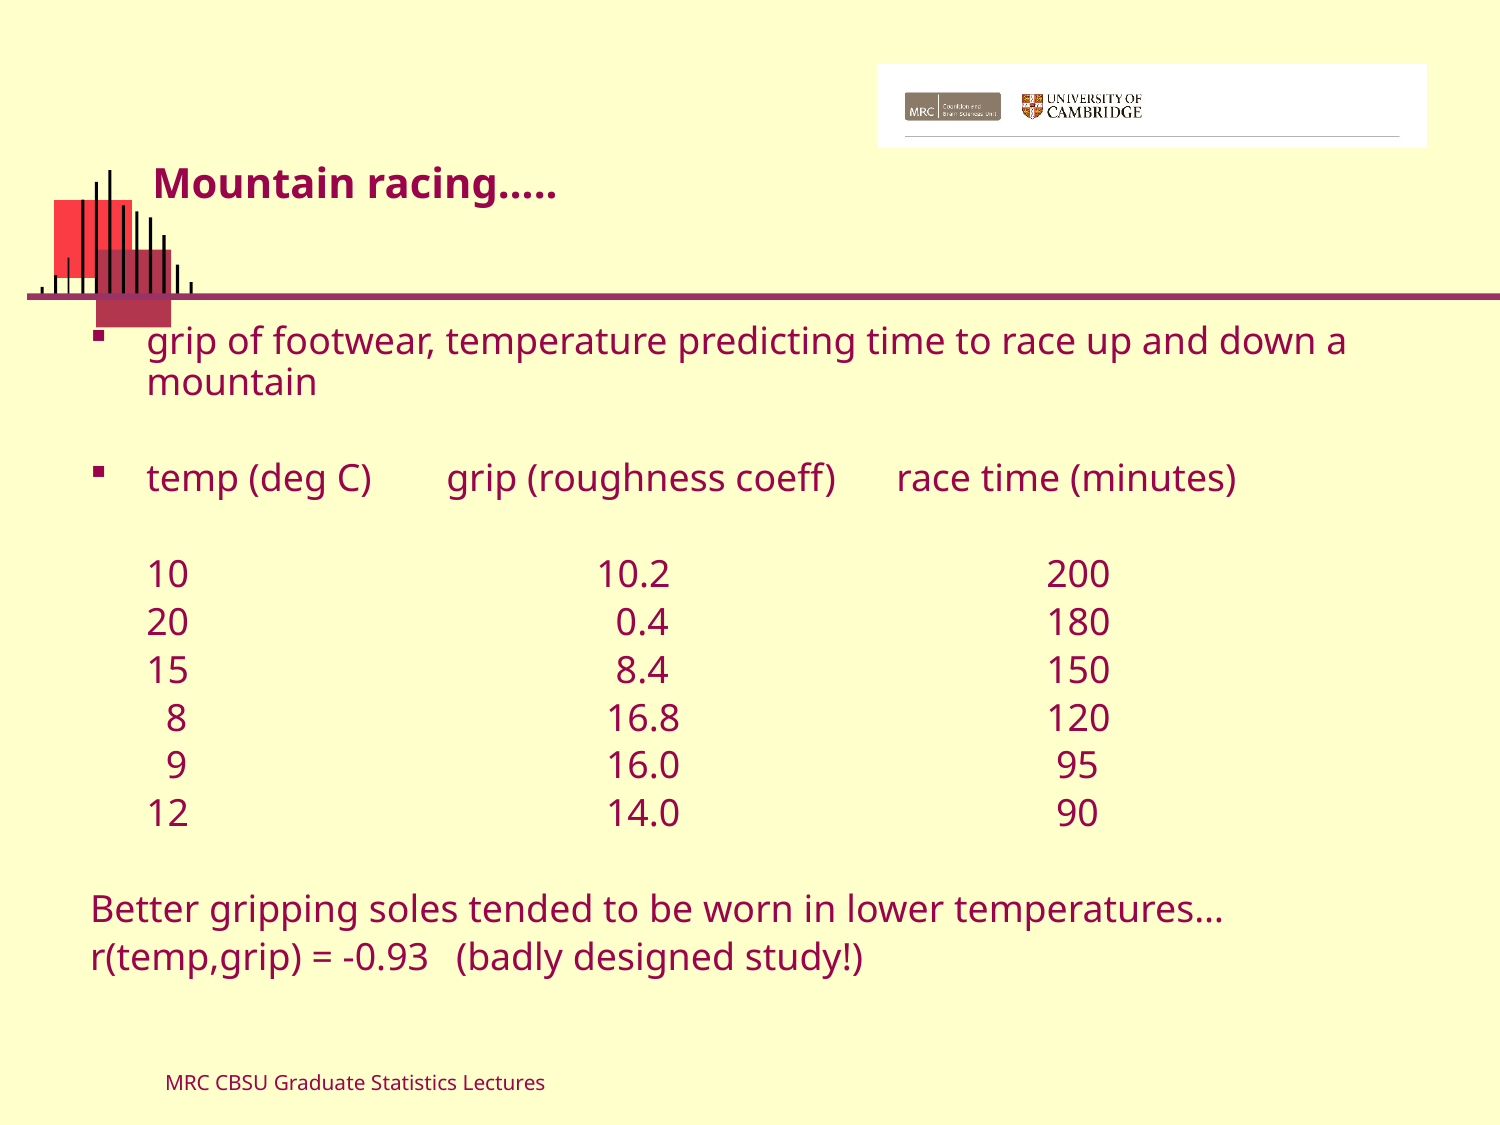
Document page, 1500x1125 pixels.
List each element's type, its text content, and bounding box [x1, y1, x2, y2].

list grip of footwear, temperature predicting time to race up and down a mountain temp (deg C) grip (roughness coeff) race time (minutes) 10 10.2 200 20 0.4 180 15 8.4 150 8 16.8 120 9 16.0 95 12 14.0 90 Better gripping soles tended to be worn in lower temperatures… r(temp,grip) = -0.93 (badly designed study!) [75, 262, 1425, 1038]
picture [877, 64, 1427, 148]
title Mountain racing….. [137, 137, 988, 233]
footer MRC CBSU Graduate Statistics Lectures [149, 1062, 988, 1101]
